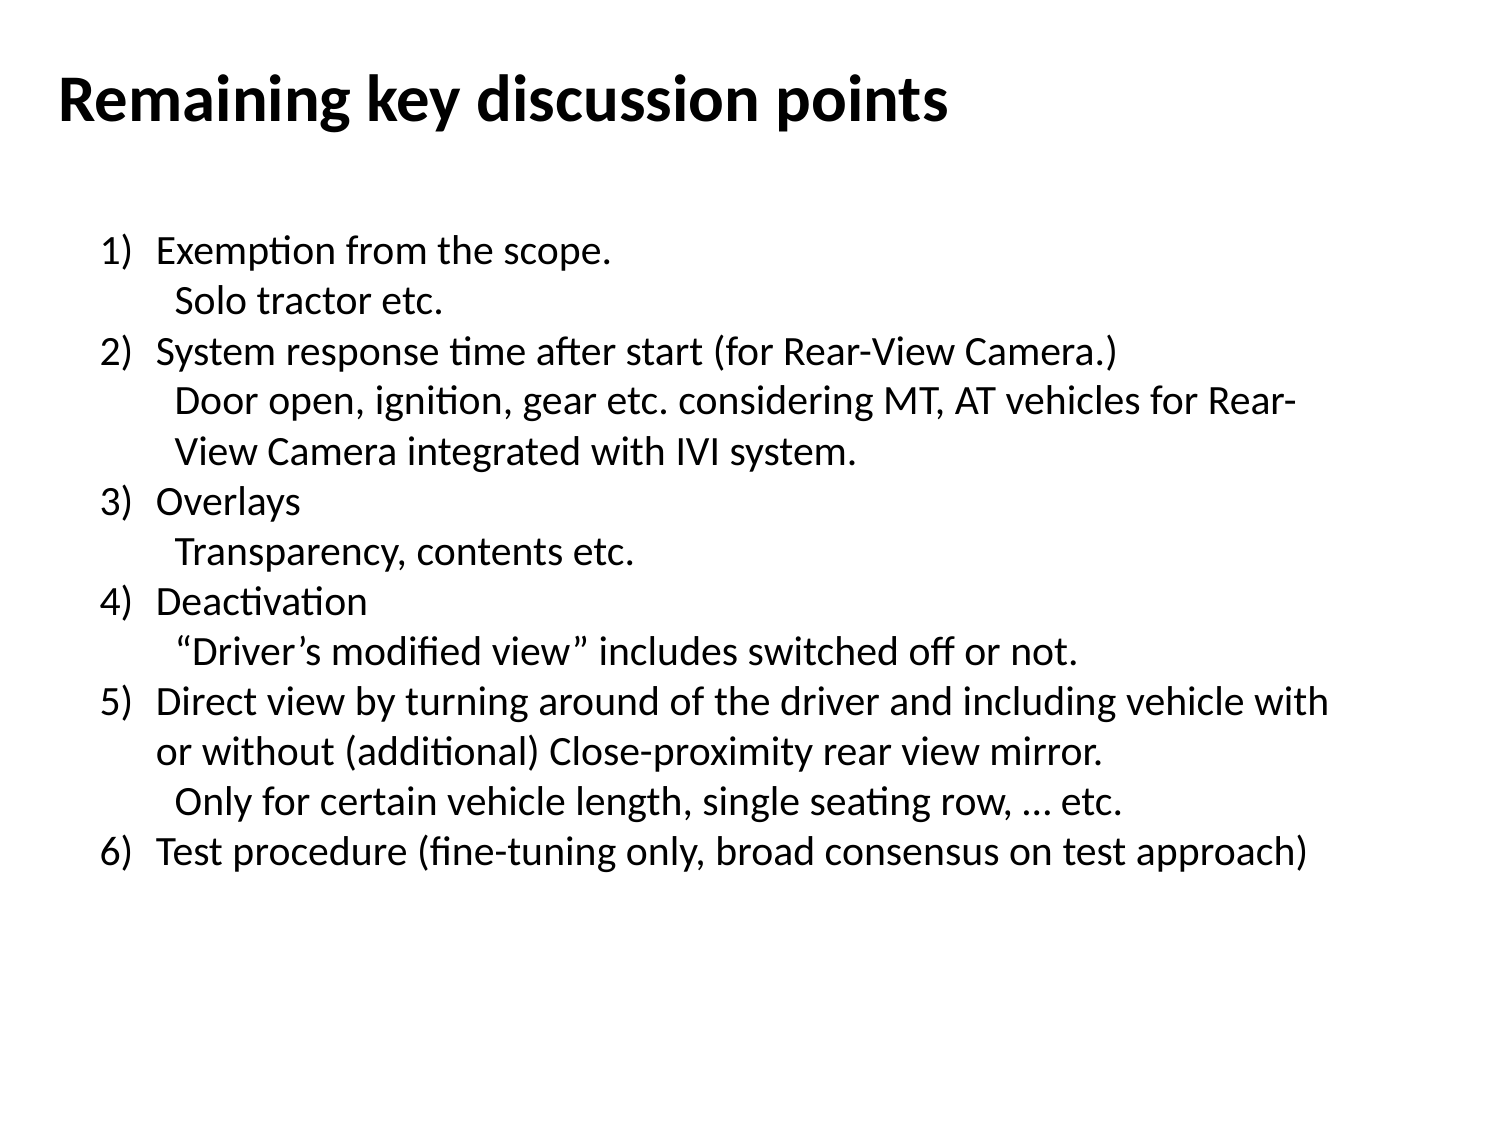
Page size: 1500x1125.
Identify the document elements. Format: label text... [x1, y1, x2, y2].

text_box Remaining key discussion points [43, 47, 965, 143]
text_box Exemption from the scope. Solo tractor etc. System response time after start (for Rear-View Camera.) Door open, ignition, gear etc. considering MT, AT vehicles for Rear-View Camera integrated with IVI system. Overlays Transparency, contents etc. Deactivation “Driver’s modified view” includes switched off or not. Direct view by turning around of the driver and including vehicle with or without (additional) Close-proximity rear view mirror. Only for certain vehicle length, single seating row, … etc. Test procedure (fine-tuning only, broad consensus on test approach) [84, 215, 1383, 881]
